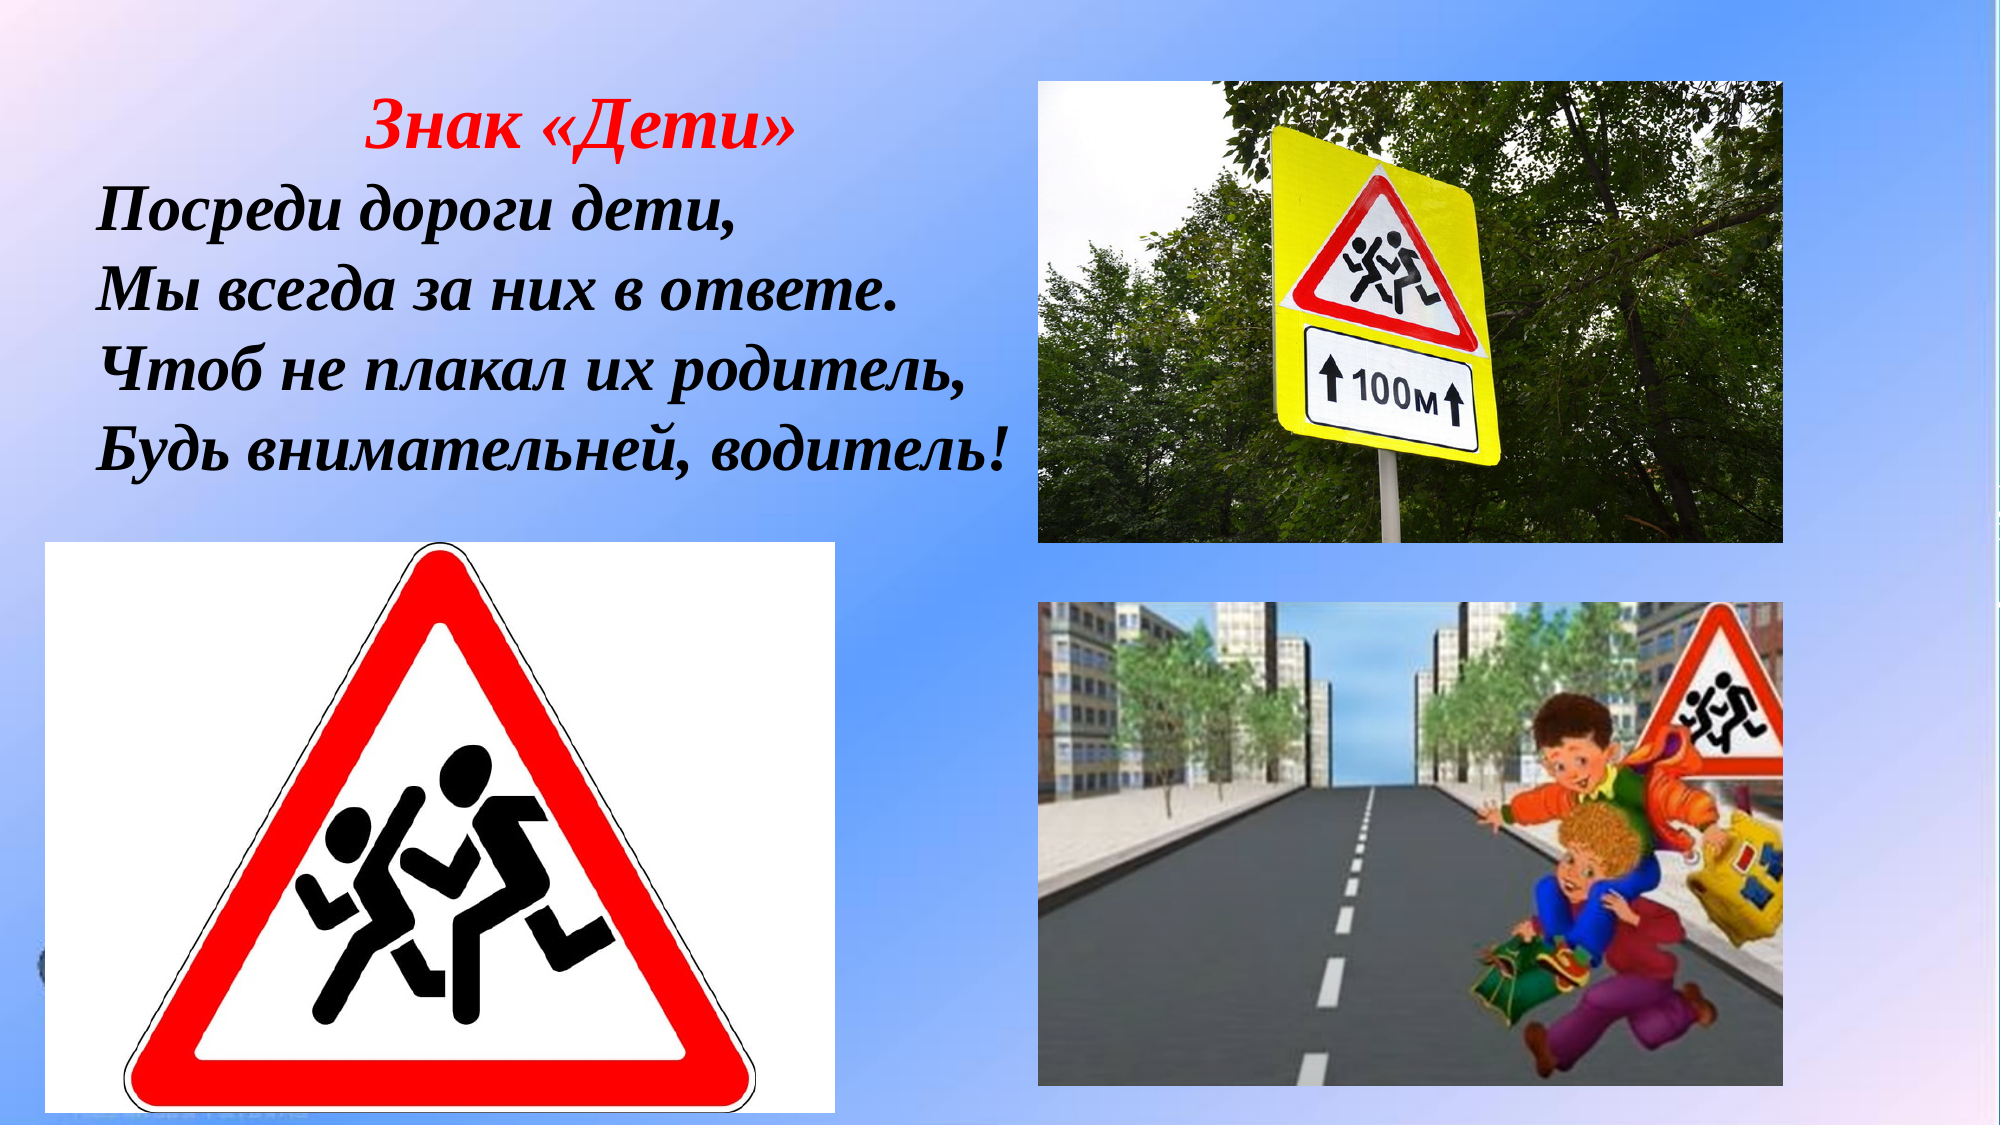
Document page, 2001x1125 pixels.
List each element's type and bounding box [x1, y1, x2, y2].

picture [1037, 81, 1783, 543]
picture [45, 541, 835, 1113]
list [0, 0, 2000, 1125]
picture [1037, 602, 1783, 1086]
